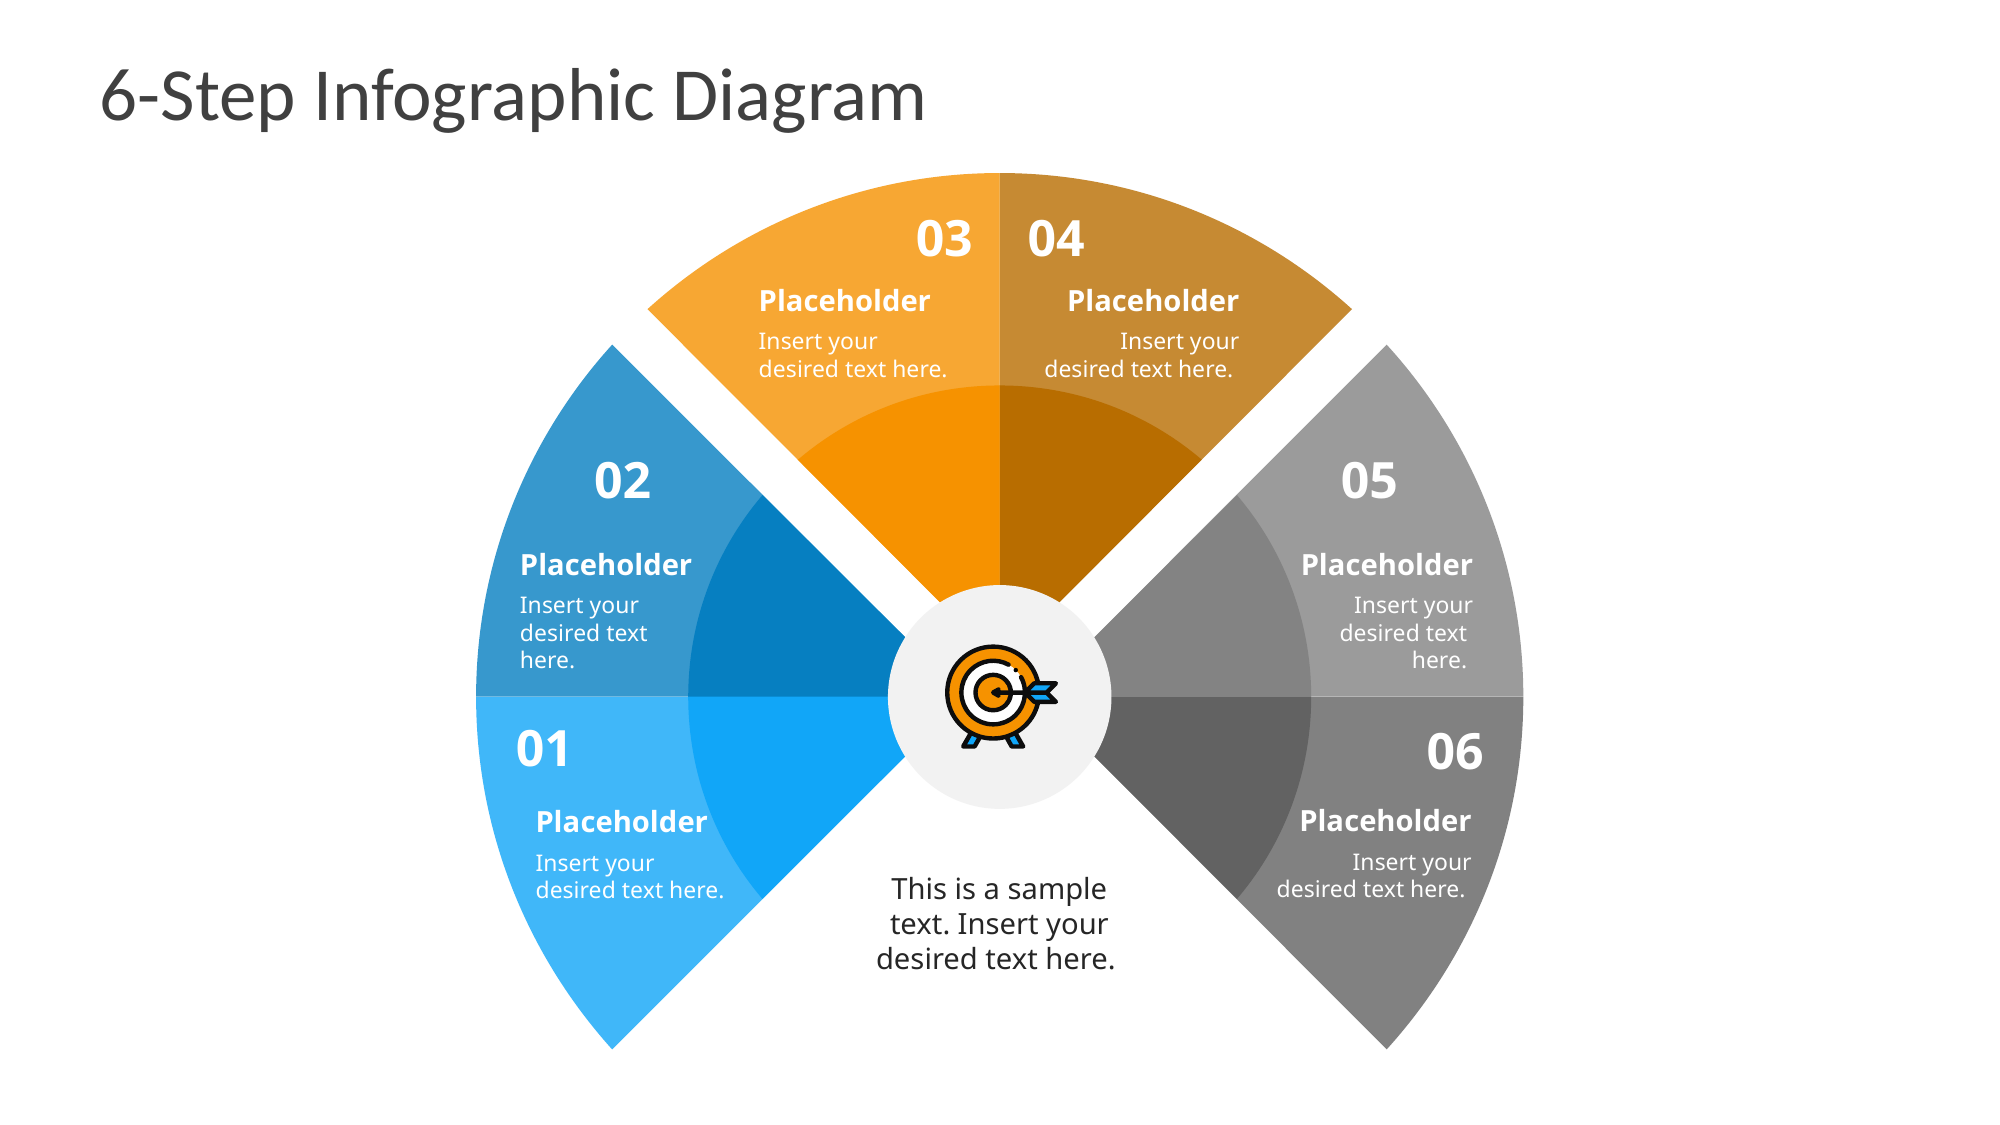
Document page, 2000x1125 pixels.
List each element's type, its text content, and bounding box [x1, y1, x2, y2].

title 6-Step Infographic Diagram [99, 32, 1900, 150]
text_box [475, 172, 1524, 1050]
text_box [944, 644, 1059, 749]
